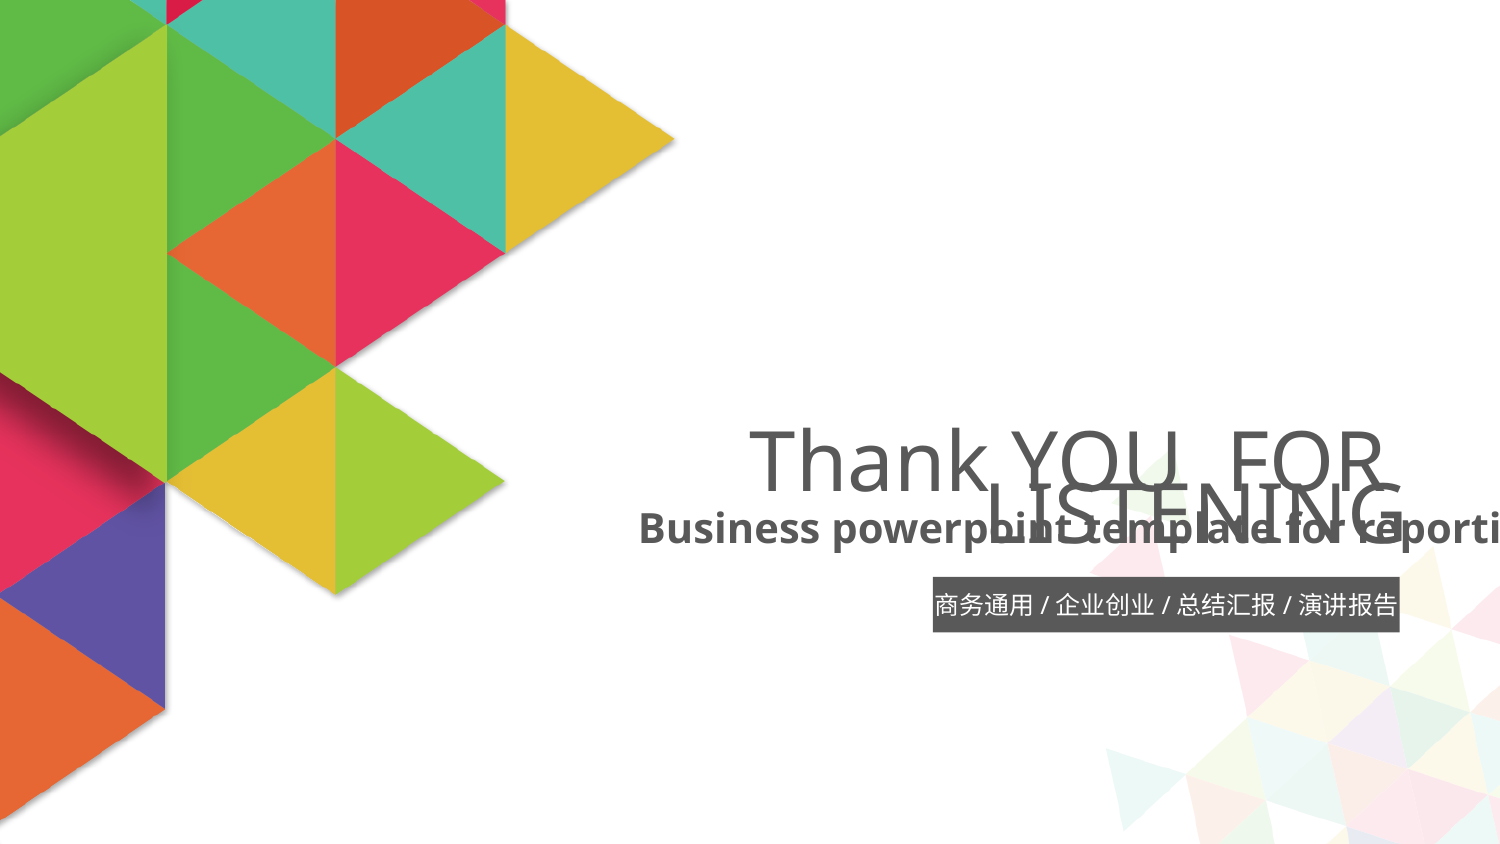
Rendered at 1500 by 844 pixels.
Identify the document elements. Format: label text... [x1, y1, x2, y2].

text_box Thank YOU FOR LISTENING [289, 448, 1424, 568]
text_box Business powerpoint template for reporting [623, 494, 1500, 559]
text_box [932, 576, 1400, 633]
picture [0, 0, 1500, 844]
